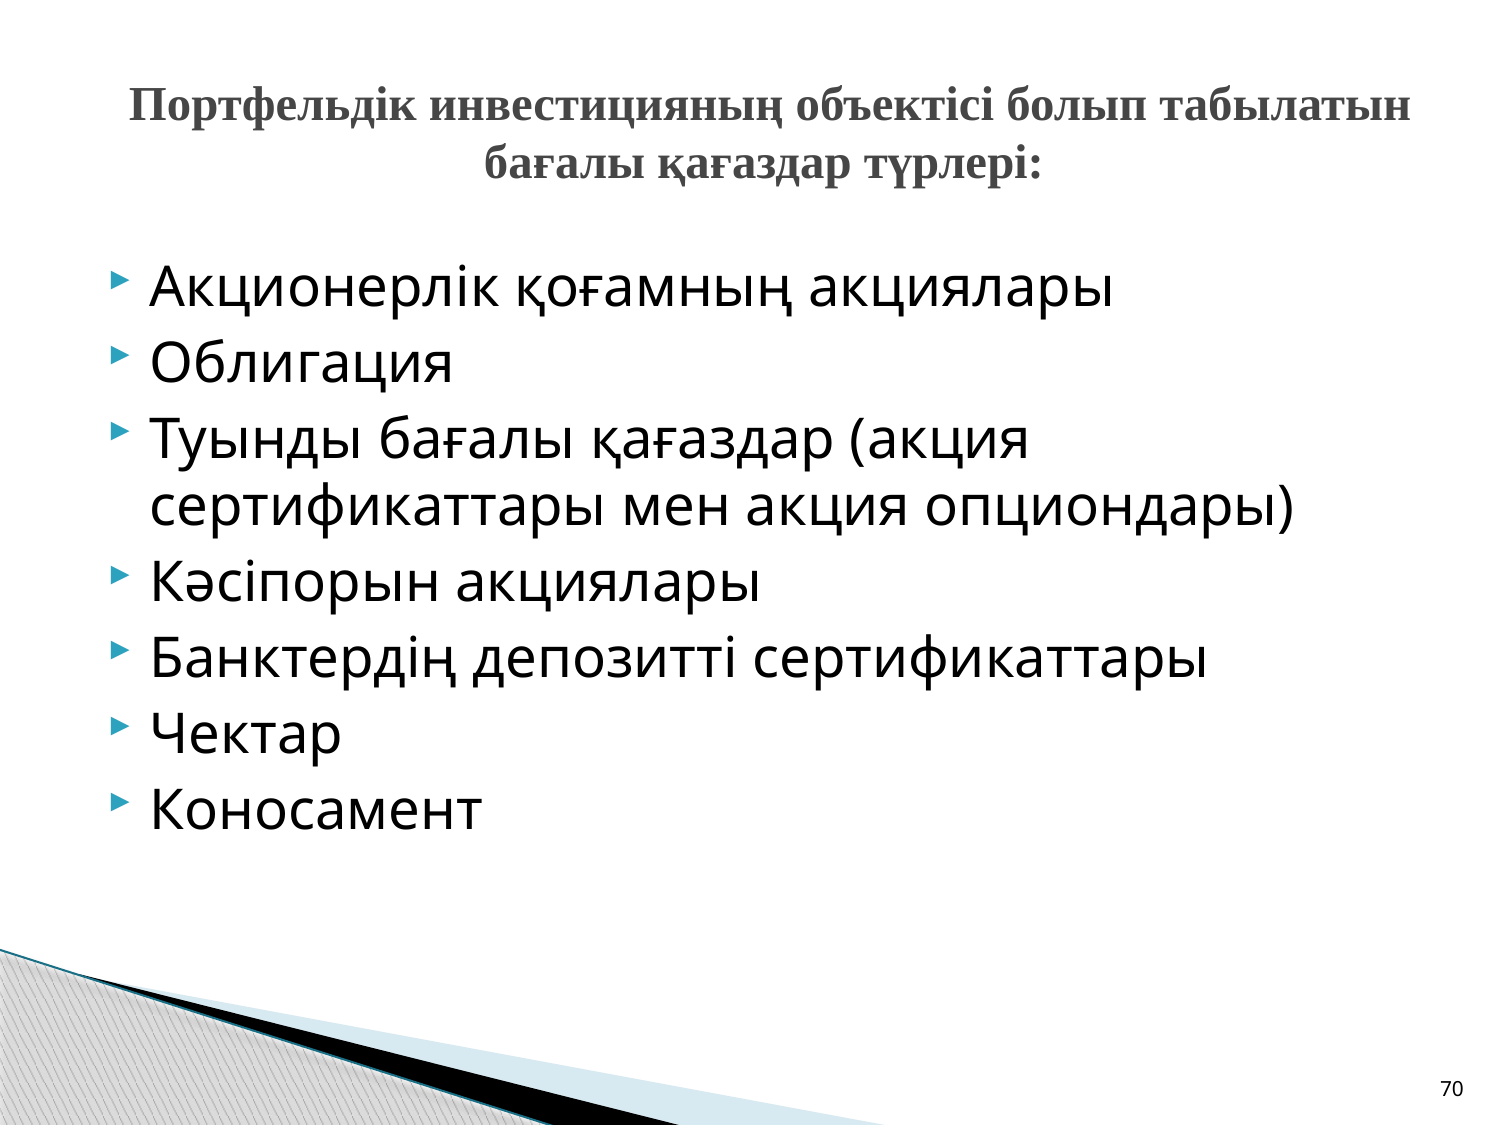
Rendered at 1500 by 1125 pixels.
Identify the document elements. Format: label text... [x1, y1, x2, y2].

slide_number 70 [1418, 1051, 1479, 1112]
title Портфельдік инвестицияның объектісі болып табылатын бағалы қағаздар түрлері: [69, 63, 1471, 197]
list Акционерлік қоғамның акциялары Облигация Туынды бағалы қағаздар (акция сертификаттары мен акция опциондары) Кәсіпорын акциялары Банктердің депозитті сертификаттары Чектар Коносамент [75, 243, 1425, 986]
